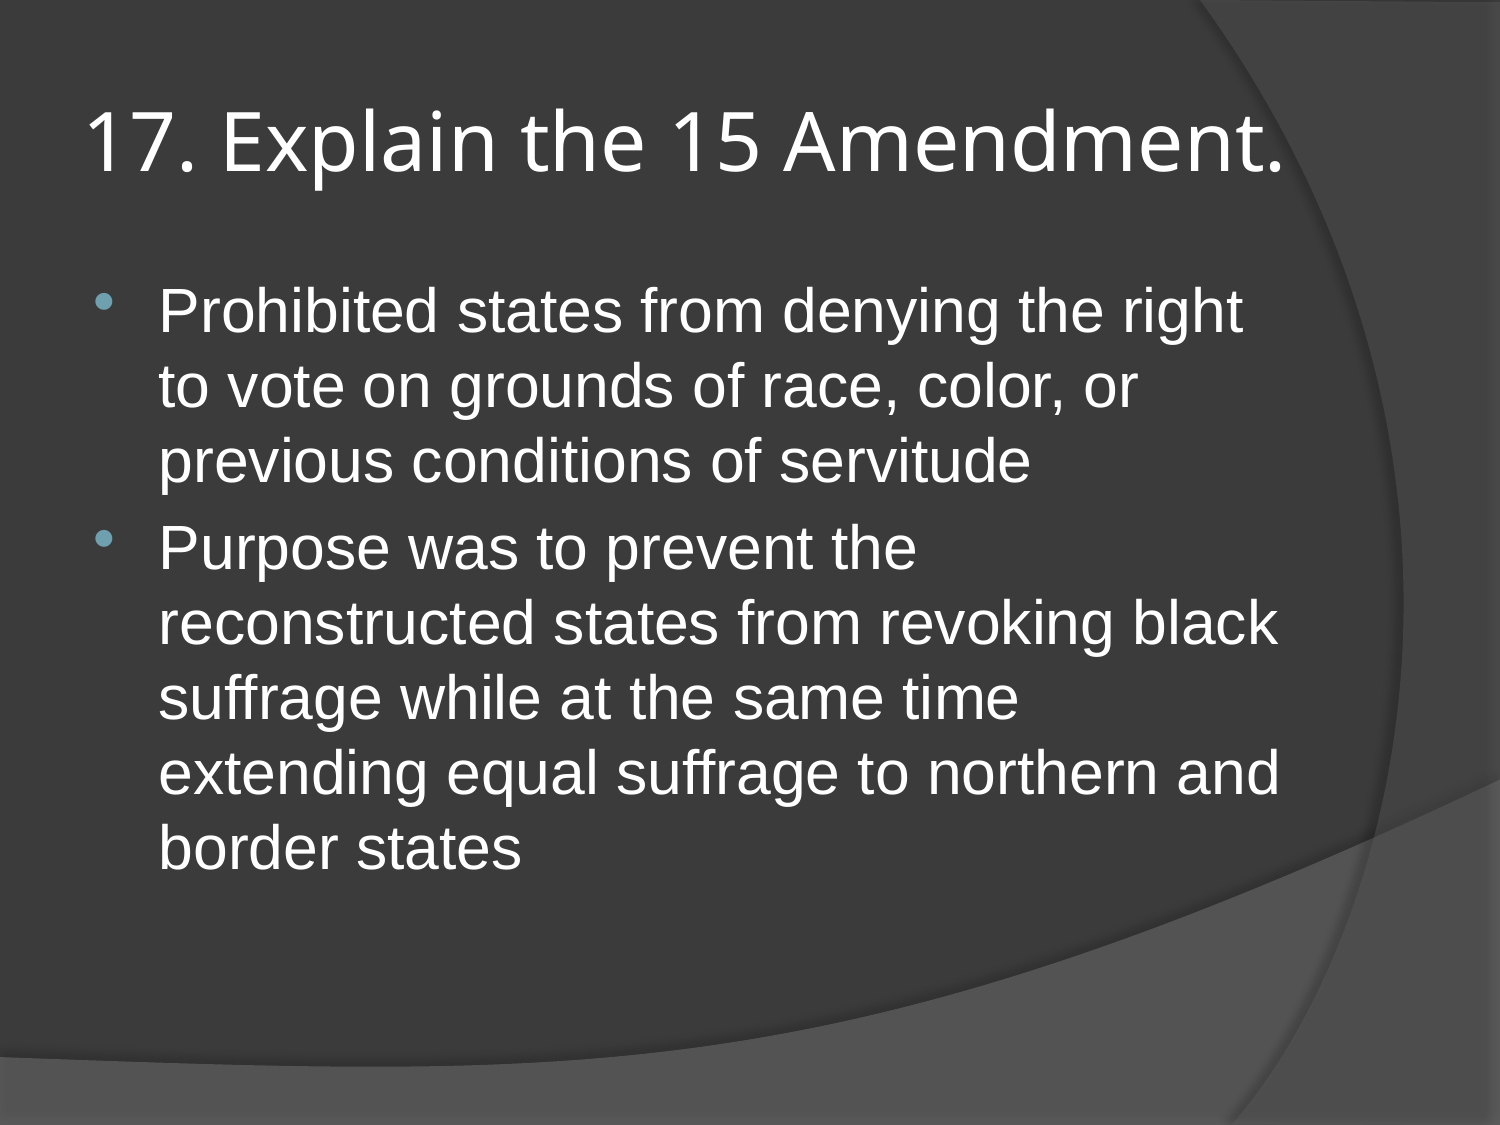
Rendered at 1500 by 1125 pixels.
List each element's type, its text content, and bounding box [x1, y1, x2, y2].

list Prohibited states from denying the right to vote on grounds of race, color, or previous conditions of servitude Purpose was to prevent the reconstructed states from revoking black suffrage while at the same time extending equal suffrage to northern and border states [75, 262, 1300, 1005]
title 17. Explain the 15 Amendment. [75, 45, 1300, 233]
